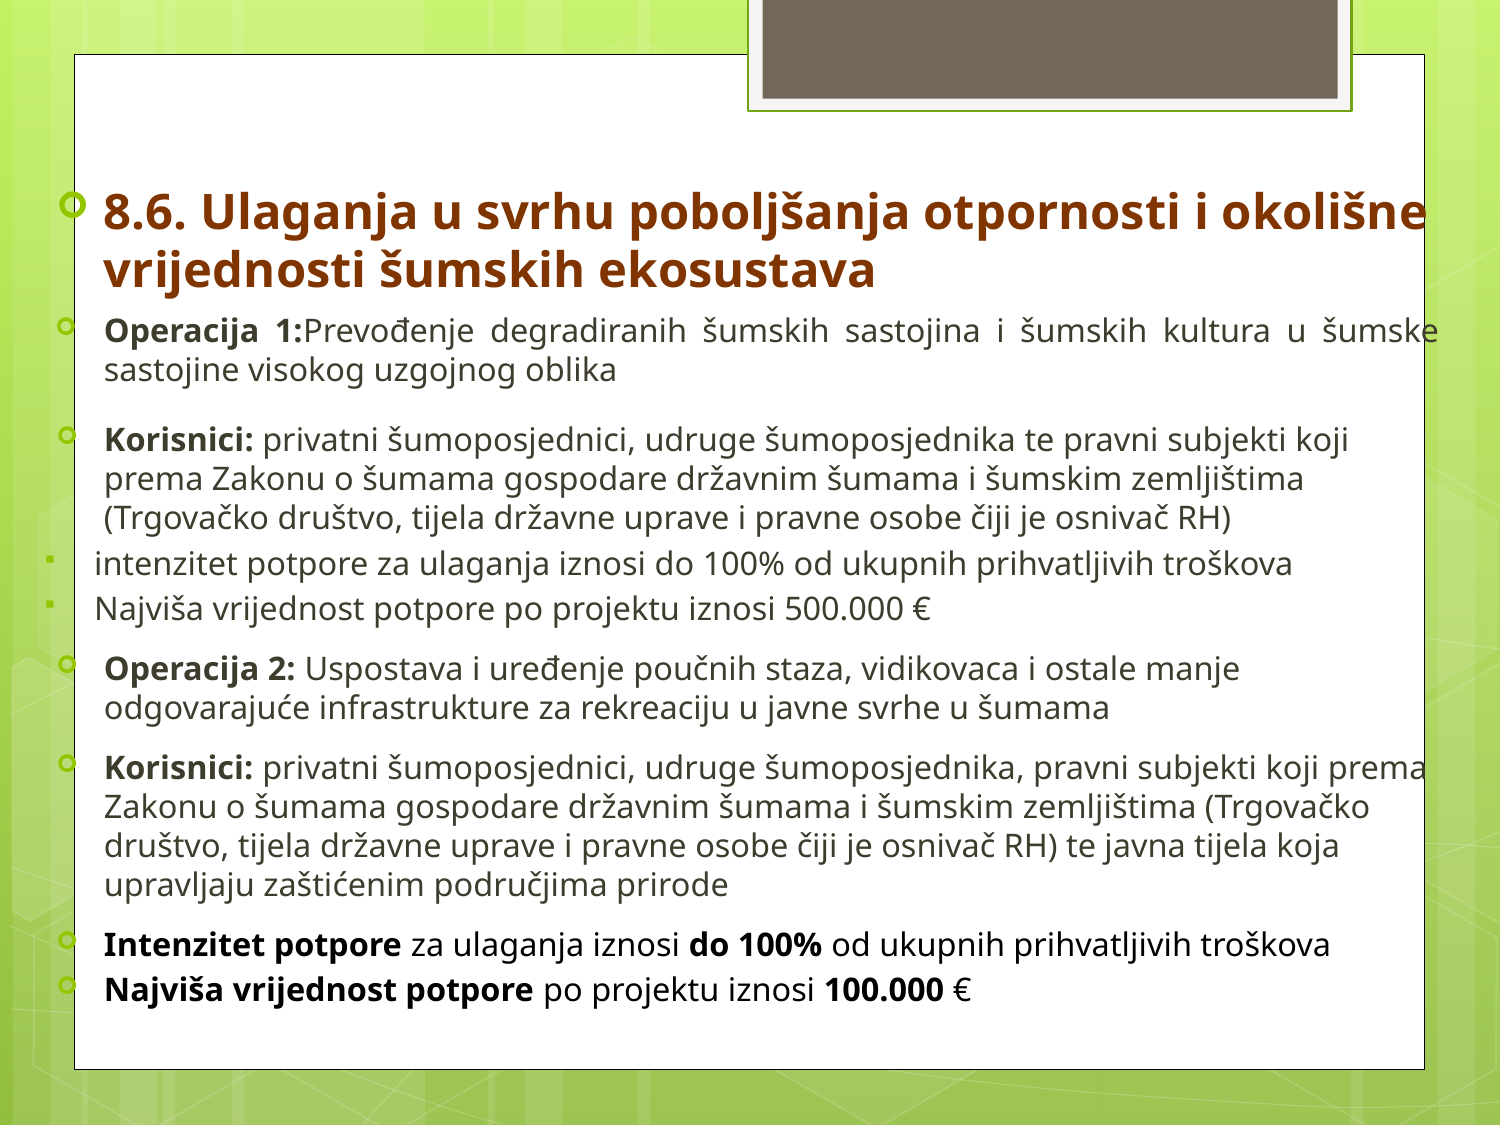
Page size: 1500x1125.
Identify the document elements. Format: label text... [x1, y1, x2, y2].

list 8.6. Ulaganja u svrhu poboljšanja otpornosti i okolišne vrijednosti šumskih ekosustava Operacija 1:Prevođenje degradiranih šumskih sastojina i šumskih kultura u šumske sastojine visokog uzgojnog oblika Korisnici: privatni šumoposjednici, udruge šumoposjednika te pravni subjekti koji prema Zakonu o šumama gospodare državnim šumama i šumskim zemljištima (Trgovačko društvo, tijela državne uprave i pravne osobe čiji je osnivač RH) intenzitet potpore za ulaganja iznosi do 100% od ukupnih prihvatljivih troškova Najviša vrijednost potpore po projektu iznosi 500.000 € Operacija 2: Uspostava i uređenje poučnih staza, vidikovaca i ostale manje odgovarajuće infrastrukture za rekreaciju u javne svrhe u šumama Korisnici: privatni šumoposjednici, udruge šumoposjednika, pravni subjekti koji prema Zakonu o šumama gospodare državnim šumama i šumskim zemljištima (Trgovačko društvo, tijela državne uprave i pravne osobe čiji je osnivač RH) te javna tijela koja upravljaju zaštićenim područjima prirode Intenzitet potpore za ulaganja iznosi do 100% od ukupnih prihvatljivih troškova Najviša vrijednost potpore po projektu iznosi 100.000 € [29, 172, 1456, 1024]
